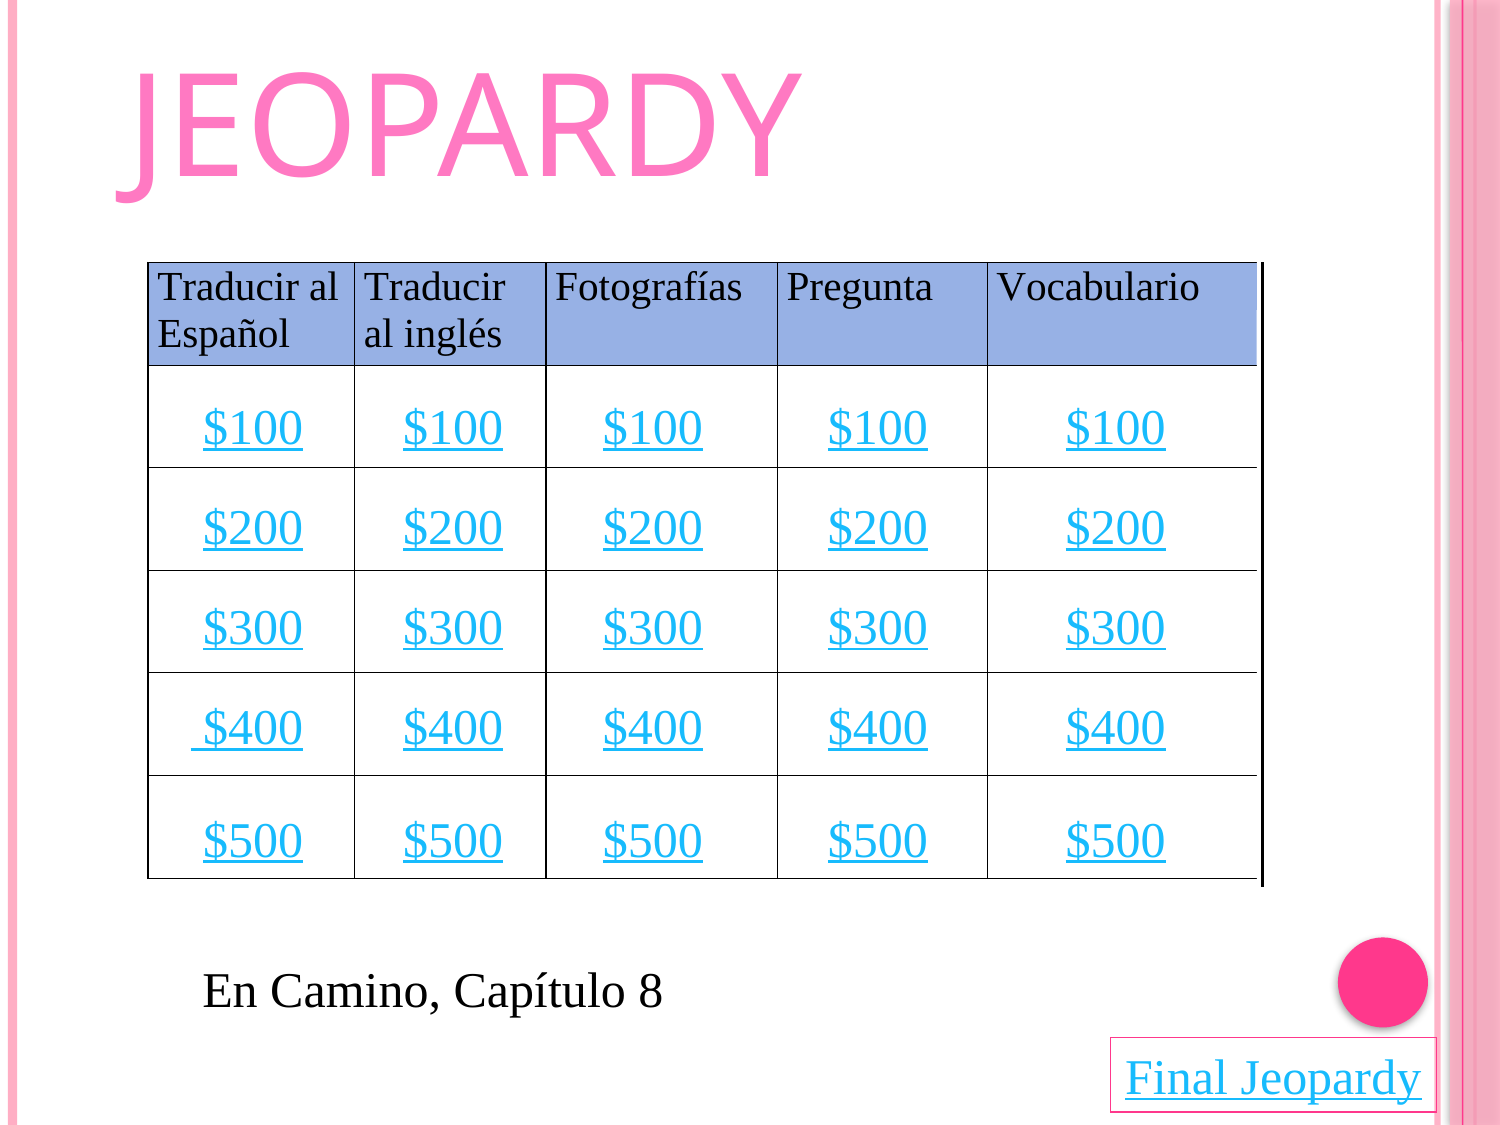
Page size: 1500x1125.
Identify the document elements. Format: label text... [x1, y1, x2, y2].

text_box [134, 261, 1258, 995]
text_box Final Jeopardy [1110, 1037, 1437, 1113]
text_box En Camino, Capítulo 8 [187, 1004, 938, 1025]
title Jeopardy [112, 24, 1388, 213]
